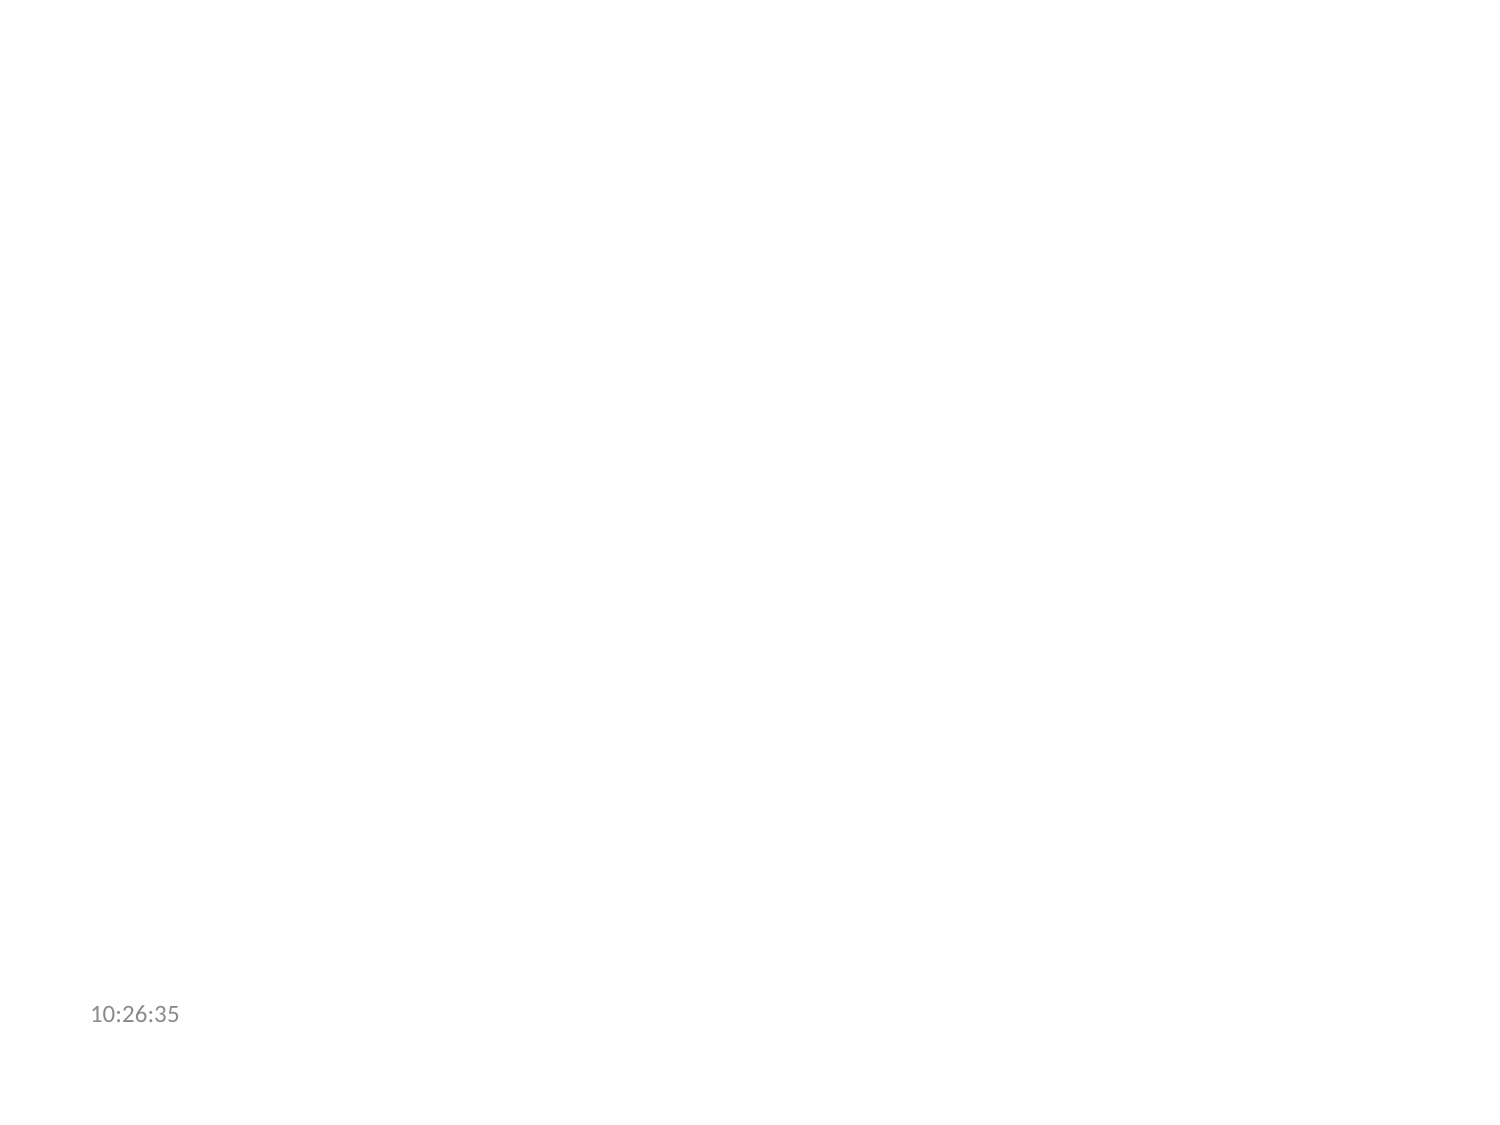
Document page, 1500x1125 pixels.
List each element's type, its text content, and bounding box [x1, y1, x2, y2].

text_box 15:35:09 [75, 982, 425, 1043]
